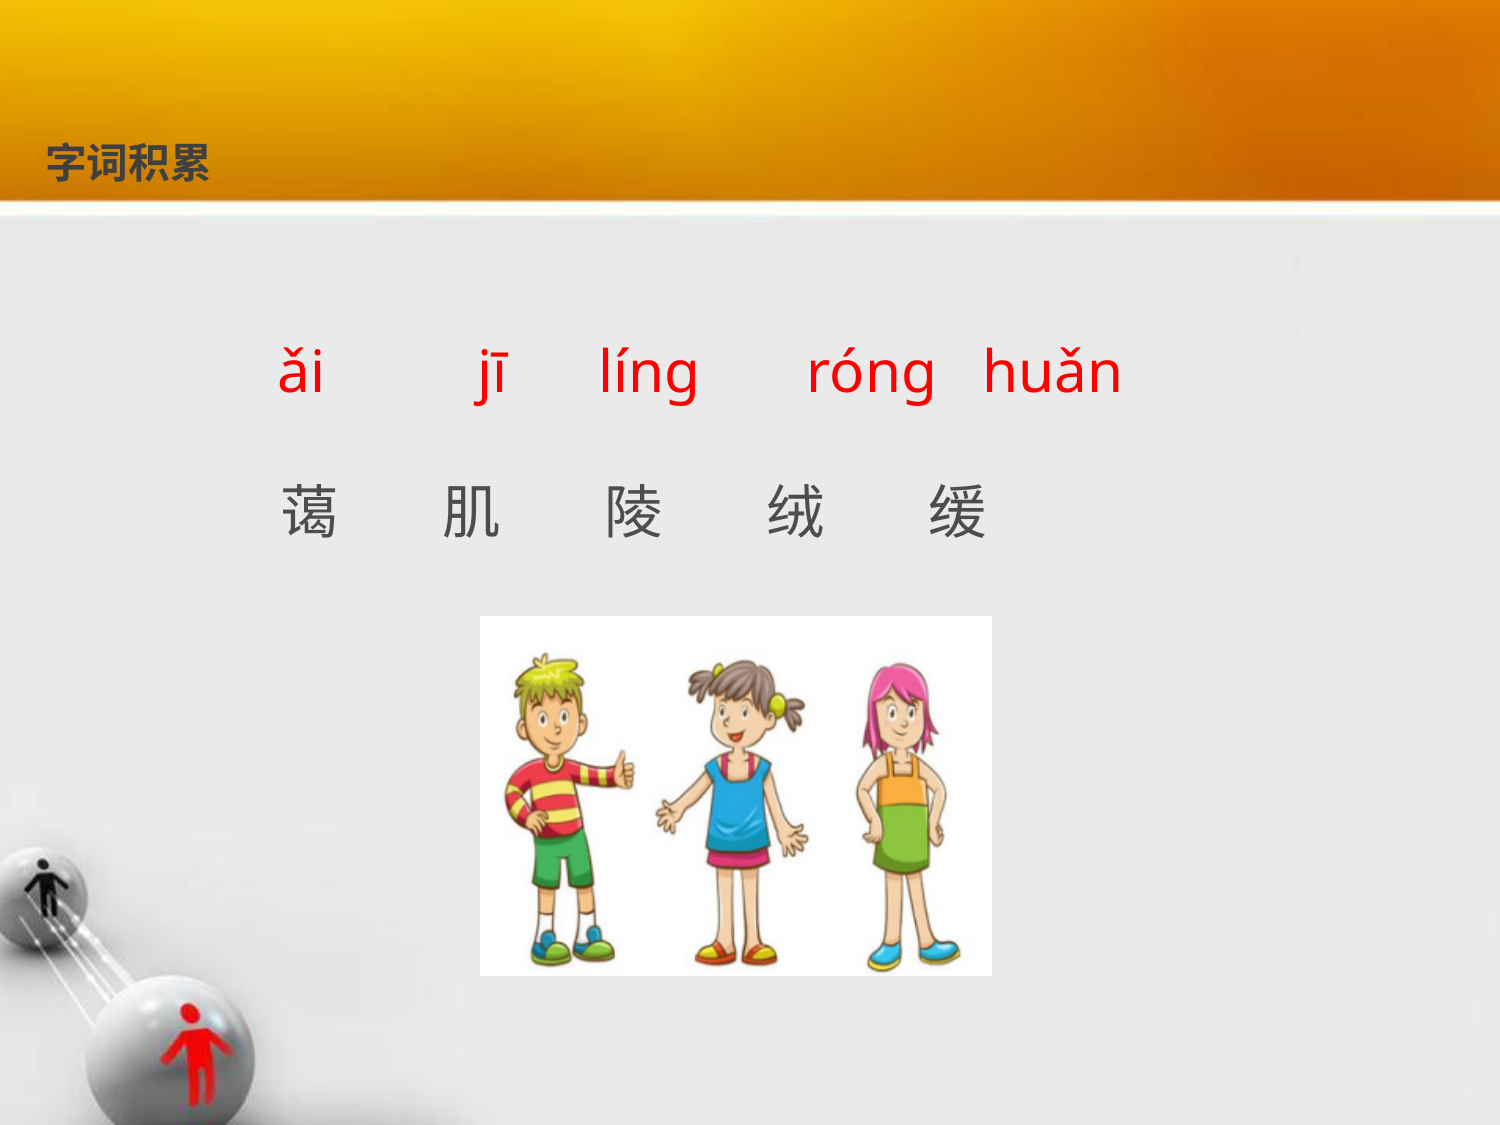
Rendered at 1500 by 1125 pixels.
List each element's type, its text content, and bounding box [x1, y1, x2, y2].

text_box ǎi jī líng róng huǎn [247, 326, 1255, 482]
text_box 蔼 肌 陵 绒 缓 [265, 482, 1207, 553]
picture [0, 0, 1500, 1125]
text_box 字词积累 [30, 129, 228, 195]
